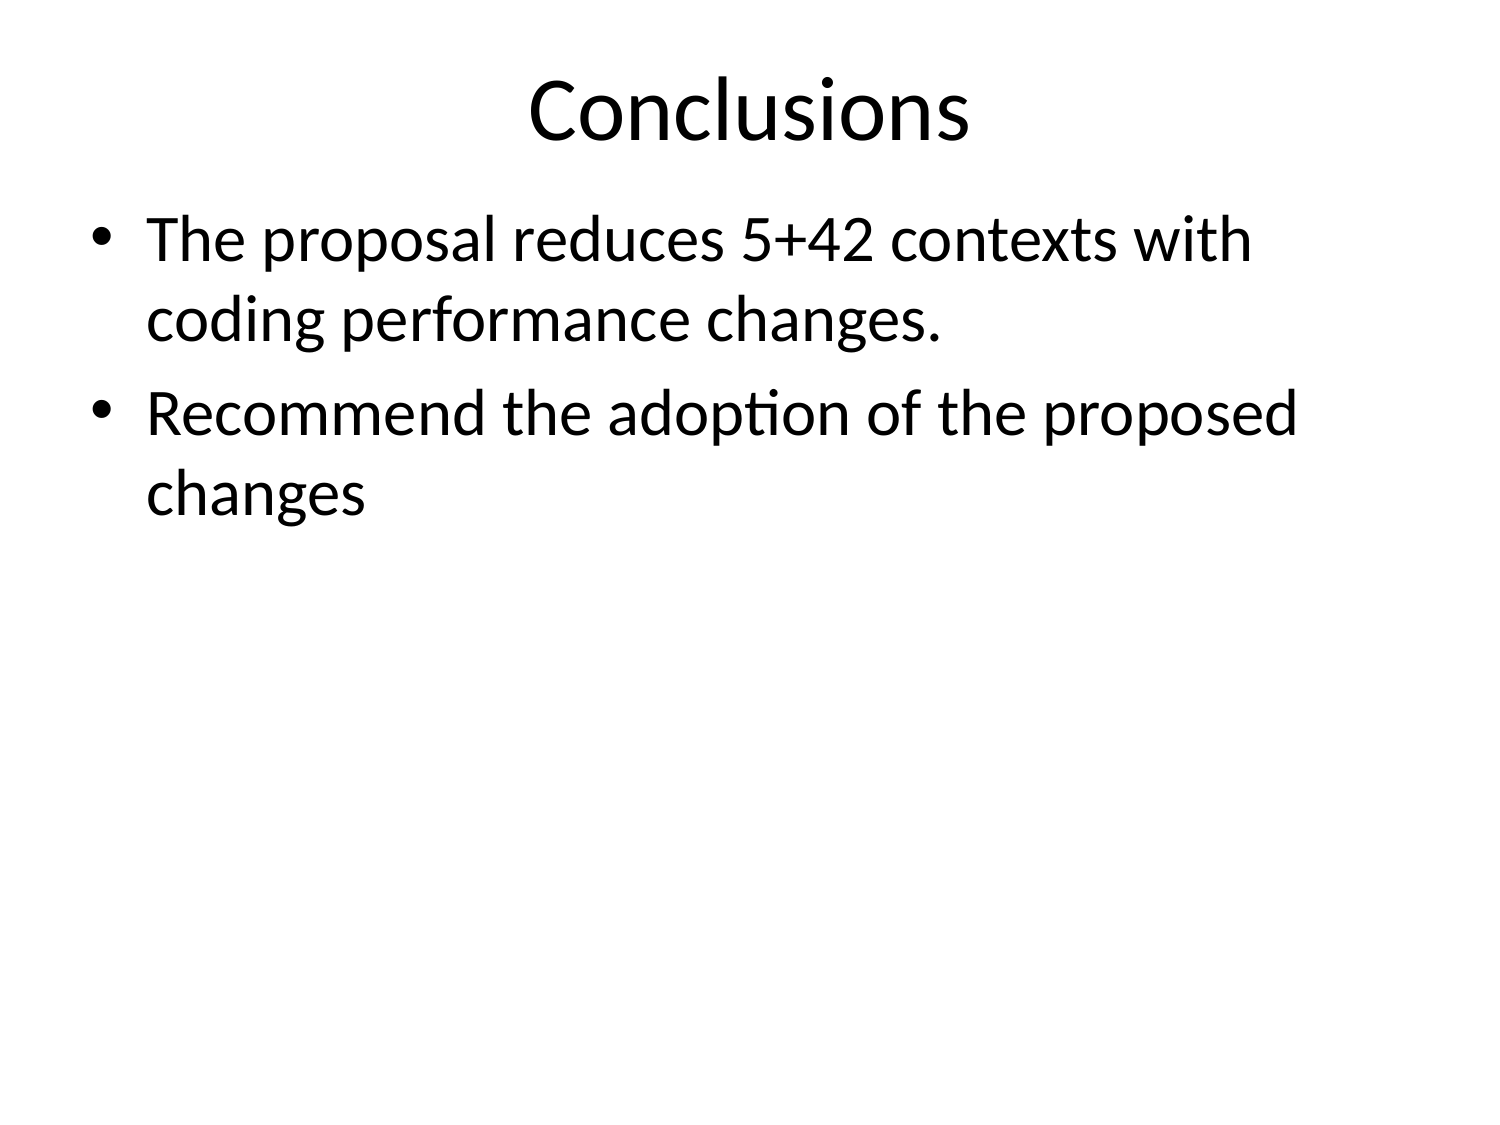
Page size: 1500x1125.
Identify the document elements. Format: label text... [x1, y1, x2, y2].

list The proposal reduces 5+42 contexts with coding performance changes. Recommend the adoption of the proposed changes [75, 187, 1425, 930]
title Conclusions [75, 37, 1425, 171]
